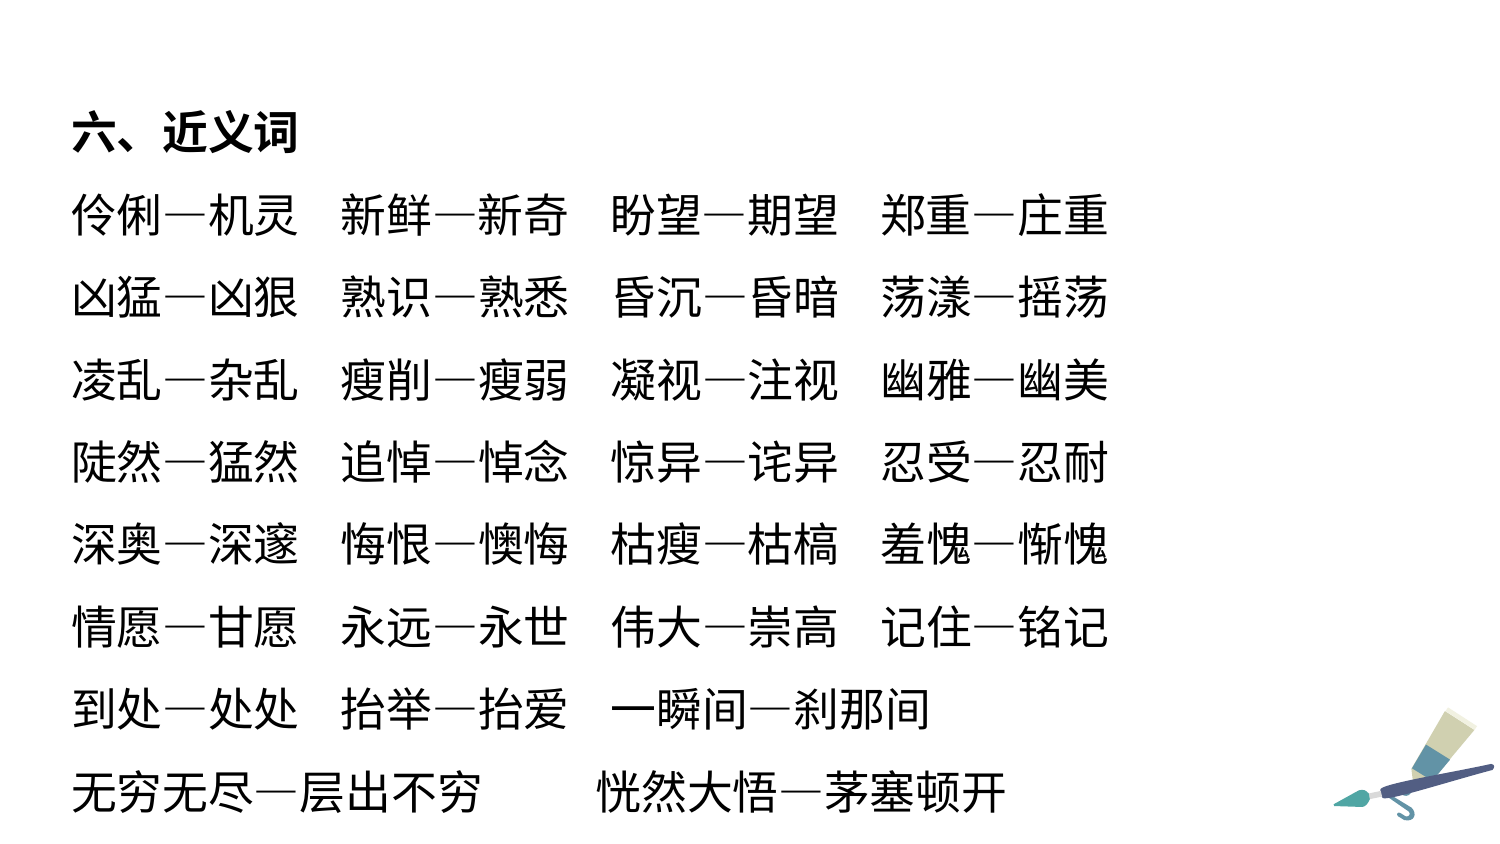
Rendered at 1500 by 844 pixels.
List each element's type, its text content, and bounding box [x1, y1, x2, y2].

text_box 六、近义词 伶俐—机灵 新鲜—新奇 盼望—期望 郑重—庄重 凶猛—凶狠 熟识—熟悉 昏沉—昏暗 荡漾—摇荡 凌乱—杂乱 瘦削—瘦弱 凝视—注视 幽雅—幽美 陡然—猛然 追悼—悼念 惊异—诧异 忍受—忍耐 深奥—深邃 悔恨—懊悔 枯瘦—枯槁 羞愧—惭愧 情愿—甘愿 永远—永世 伟大—崇高 记住—铭记 到处—处处 抬举—抬爱 一瞬间—刹那间 无穷无尽—层出不穷 恍然大悟—茅塞顿开 [56, 41, 1418, 826]
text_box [1358, 708, 1481, 844]
